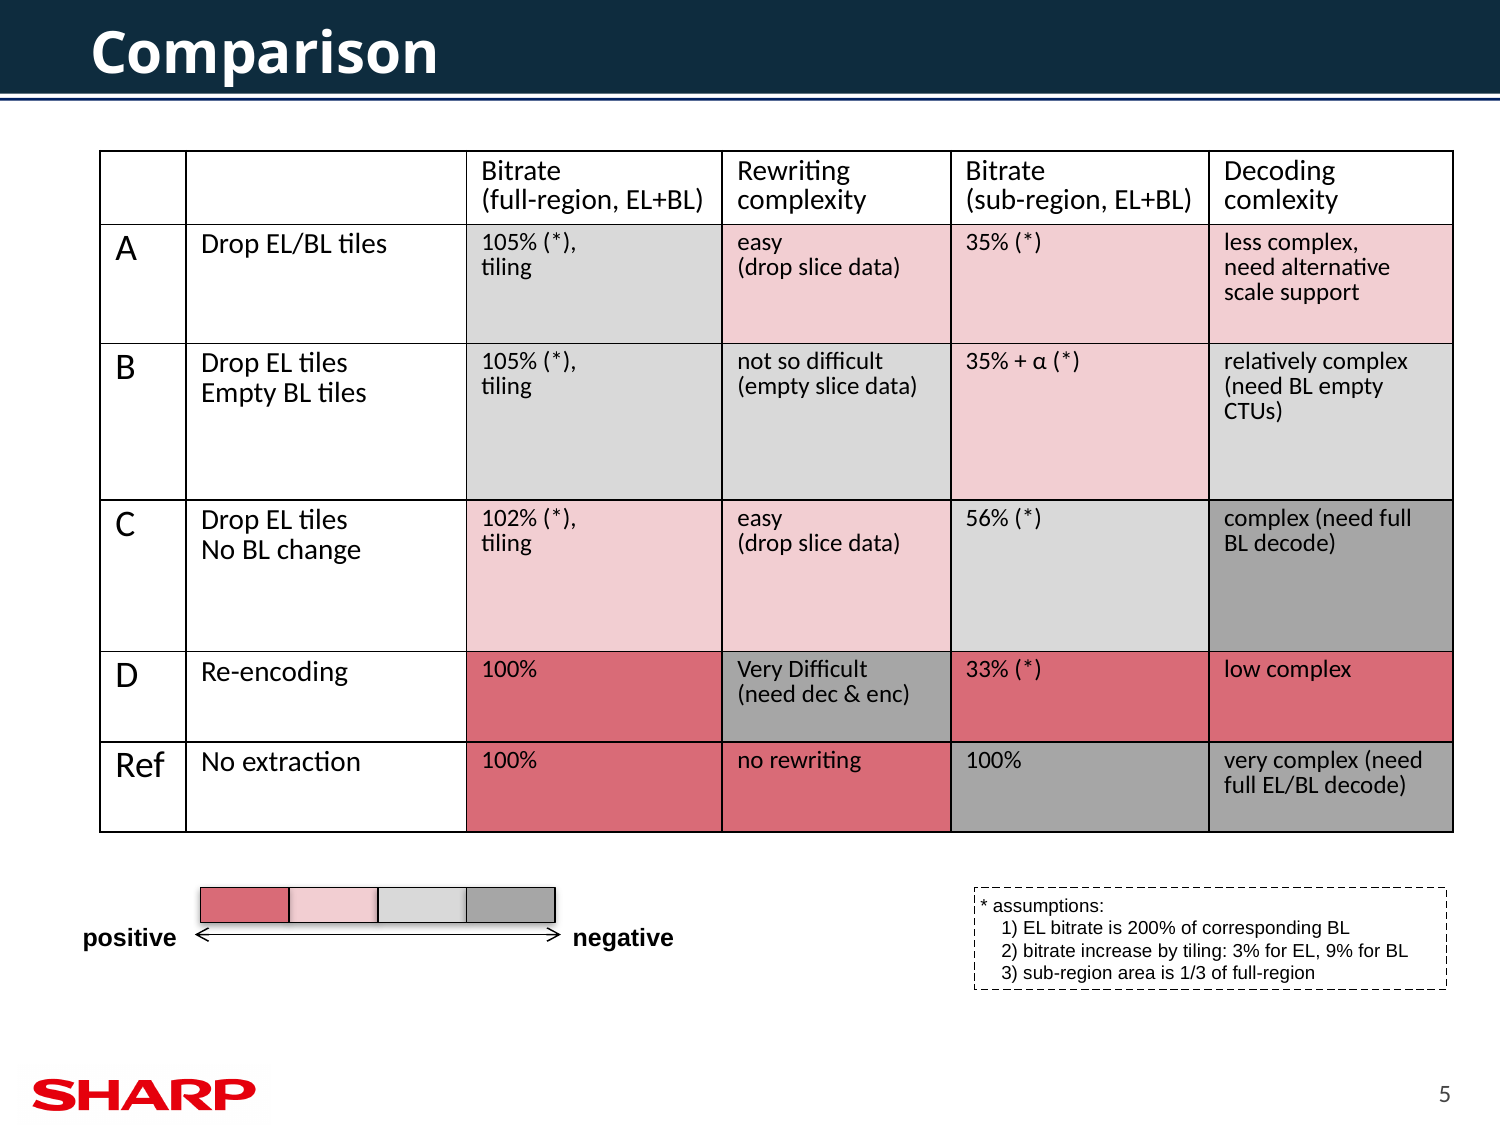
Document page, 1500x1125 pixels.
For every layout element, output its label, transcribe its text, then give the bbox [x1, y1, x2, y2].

text_box * assumptions: 1) EL bitrate is 200% of corresponding BL 2) bitrate increase by tiling: 3% for EL, 9% for BL 3) sub-region area is 1/3 of full-region [974, 887, 1447, 990]
table_cell B [101, 344, 185, 499]
table_cell Drop EL/BL tiles [187, 225, 466, 343]
slide_number 5 [1345, 1062, 1467, 1108]
table_cell complex (need full BL decode) [1210, 501, 1452, 651]
table_cell relatively complex (need BL empty CTUs) [1210, 344, 1452, 499]
table_header [187, 152, 466, 224]
table_cell no rewriting [723, 743, 950, 831]
table_cell low complex [1210, 652, 1452, 741]
table_cell 102% (*), tiling [467, 501, 721, 651]
picture [17, 1064, 271, 1125]
table_cell 33% (*) [952, 652, 1208, 741]
table_cell 105% (*), tiling [467, 344, 721, 499]
table_cell 100% [467, 652, 721, 741]
table_cell very complex (need full EL/BL decode) [1210, 743, 1452, 831]
table_header Bitrate (full-region, EL+BL) [467, 152, 721, 224]
table_cell C [101, 501, 185, 651]
table_header [101, 152, 185, 224]
table_cell not so difficult (empty slice data) [723, 344, 950, 499]
table_cell 105% (*), tiling [467, 225, 721, 343]
title Comparison [74, 15, 1426, 85]
table_cell less complex, need alternative scale support [1210, 225, 1452, 343]
table_cell 100% [952, 743, 1208, 831]
table_cell D [101, 652, 185, 741]
table_cell easy (drop slice data) [723, 501, 950, 651]
table_header Decoding comlexity [1210, 152, 1452, 224]
table_cell Drop EL tiles No BL change [187, 501, 466, 651]
table_cell 56% (*) [952, 501, 1208, 651]
table_cell No extraction [187, 743, 466, 831]
table_header Rewriting complexity [723, 152, 950, 224]
table_header Bitrate (sub-region, EL+BL) [952, 152, 1208, 224]
table_cell 35% (*) [952, 225, 1208, 343]
table_cell 35% + α (*) [952, 344, 1208, 499]
table_cell Very Difficult (need dec & enc) [723, 652, 950, 741]
table_cell easy (drop slice data) [723, 225, 950, 343]
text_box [76, 887, 686, 959]
table_cell A [101, 225, 185, 343]
table_cell Ref [101, 743, 185, 831]
table_cell Drop EL tiles Empty BL tiles [187, 344, 466, 499]
table_cell Re-encoding [187, 652, 466, 741]
table_cell 100% [467, 743, 721, 831]
